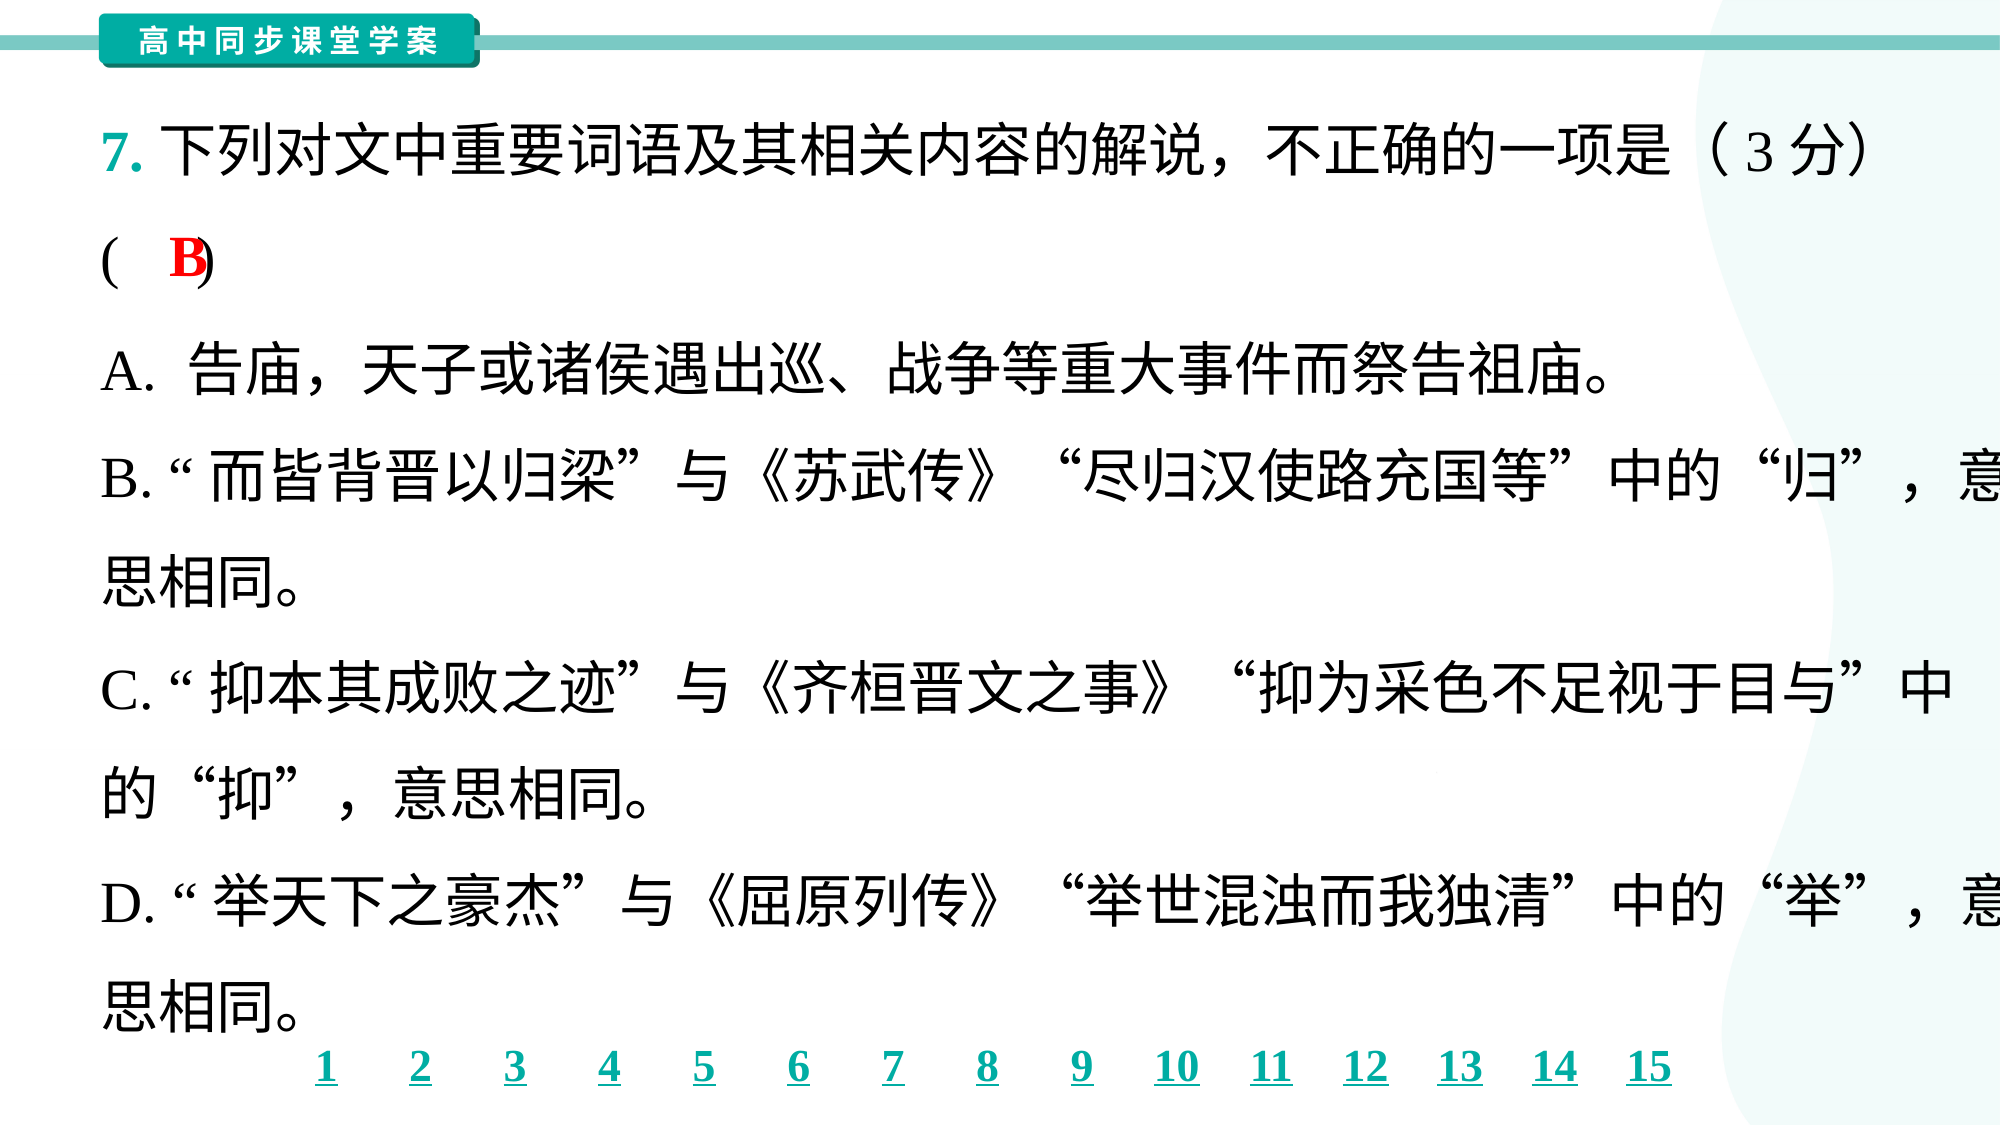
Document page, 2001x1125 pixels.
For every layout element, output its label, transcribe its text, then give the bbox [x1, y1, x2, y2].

text_box B [147, 183, 230, 289]
picture [0, 0, 2000, 1125]
text_box A. 告庙，天子或诸侯遇出巡、战争等重大事件而祭告祖庙。 B. “而皆背晋以归梁”与《苏武传》“尽归汉使路充国等”中的“归”，意 思相同。 C. “抑本其成败之迹”与《齐桓晋文之事》“抑为采色不足视于目与”中 的“抑”，意思相同。 D. “举天下之豪杰”与《屈原列传》“举世混浊而我独清”中的“举”，意 思相同。 [100, 296, 1899, 1040]
text_box 7.下列对文中重要词语及其相关内容的解说，不正确的一项是（3分） ( ) [100, 76, 1899, 289]
